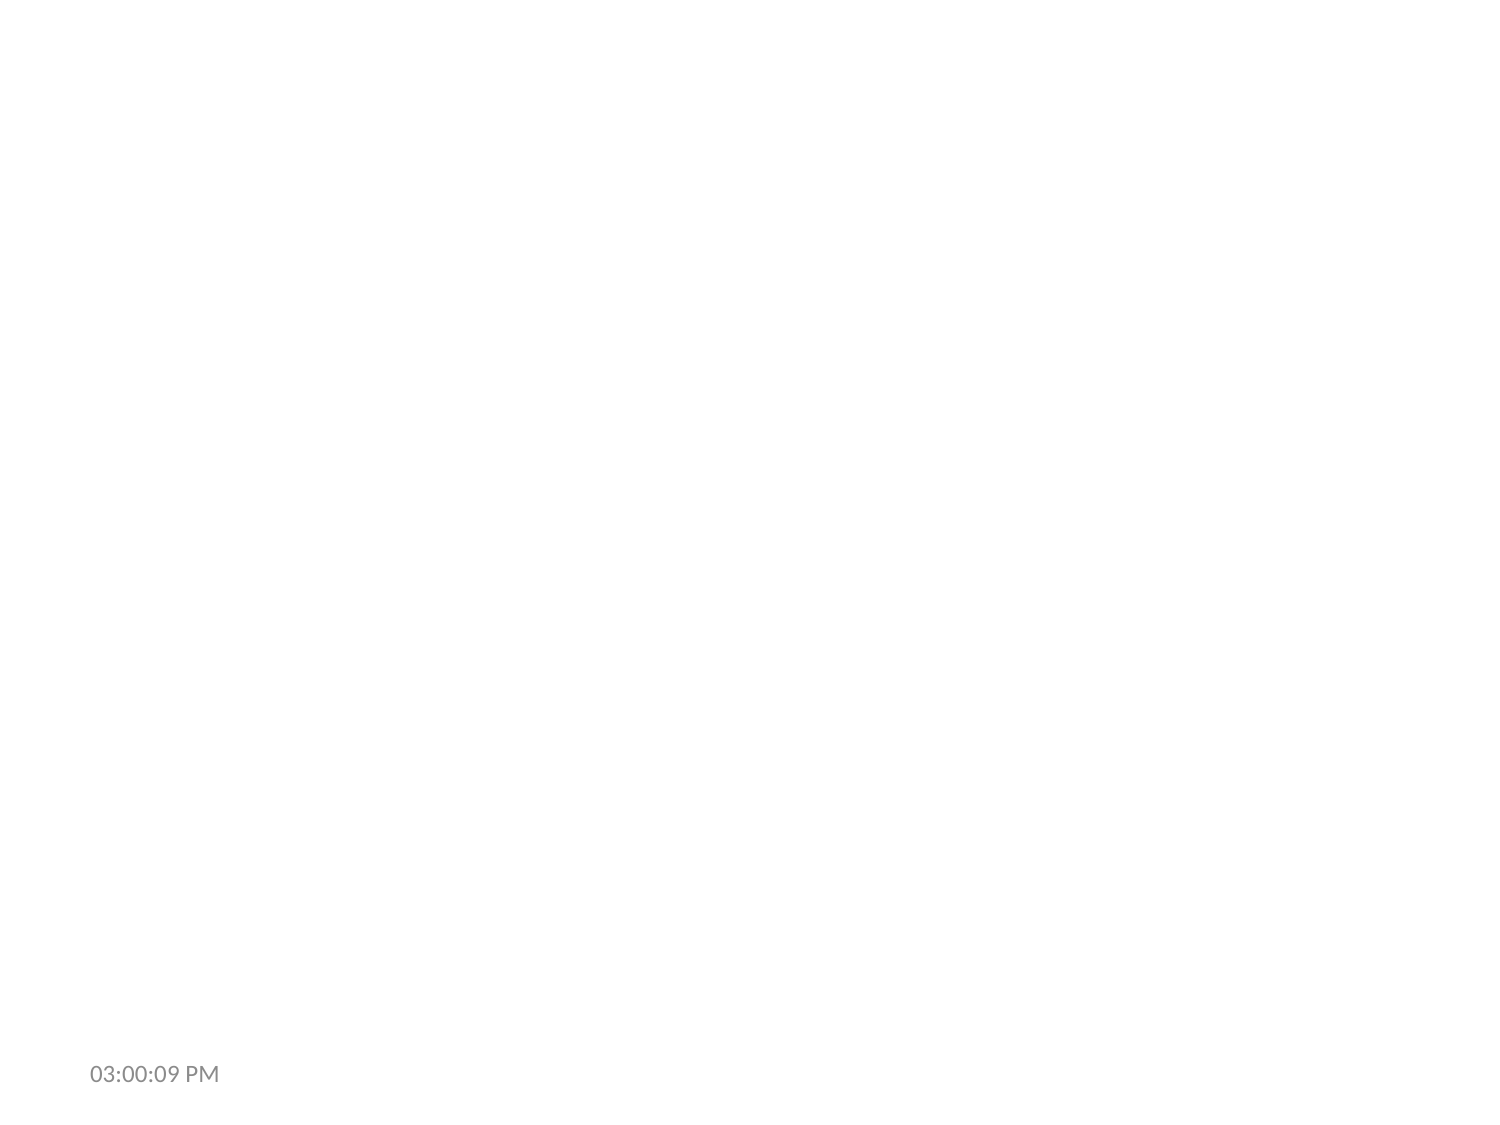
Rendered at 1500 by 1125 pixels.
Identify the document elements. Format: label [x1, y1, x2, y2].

slide_number [75, 1042, 425, 1103]
